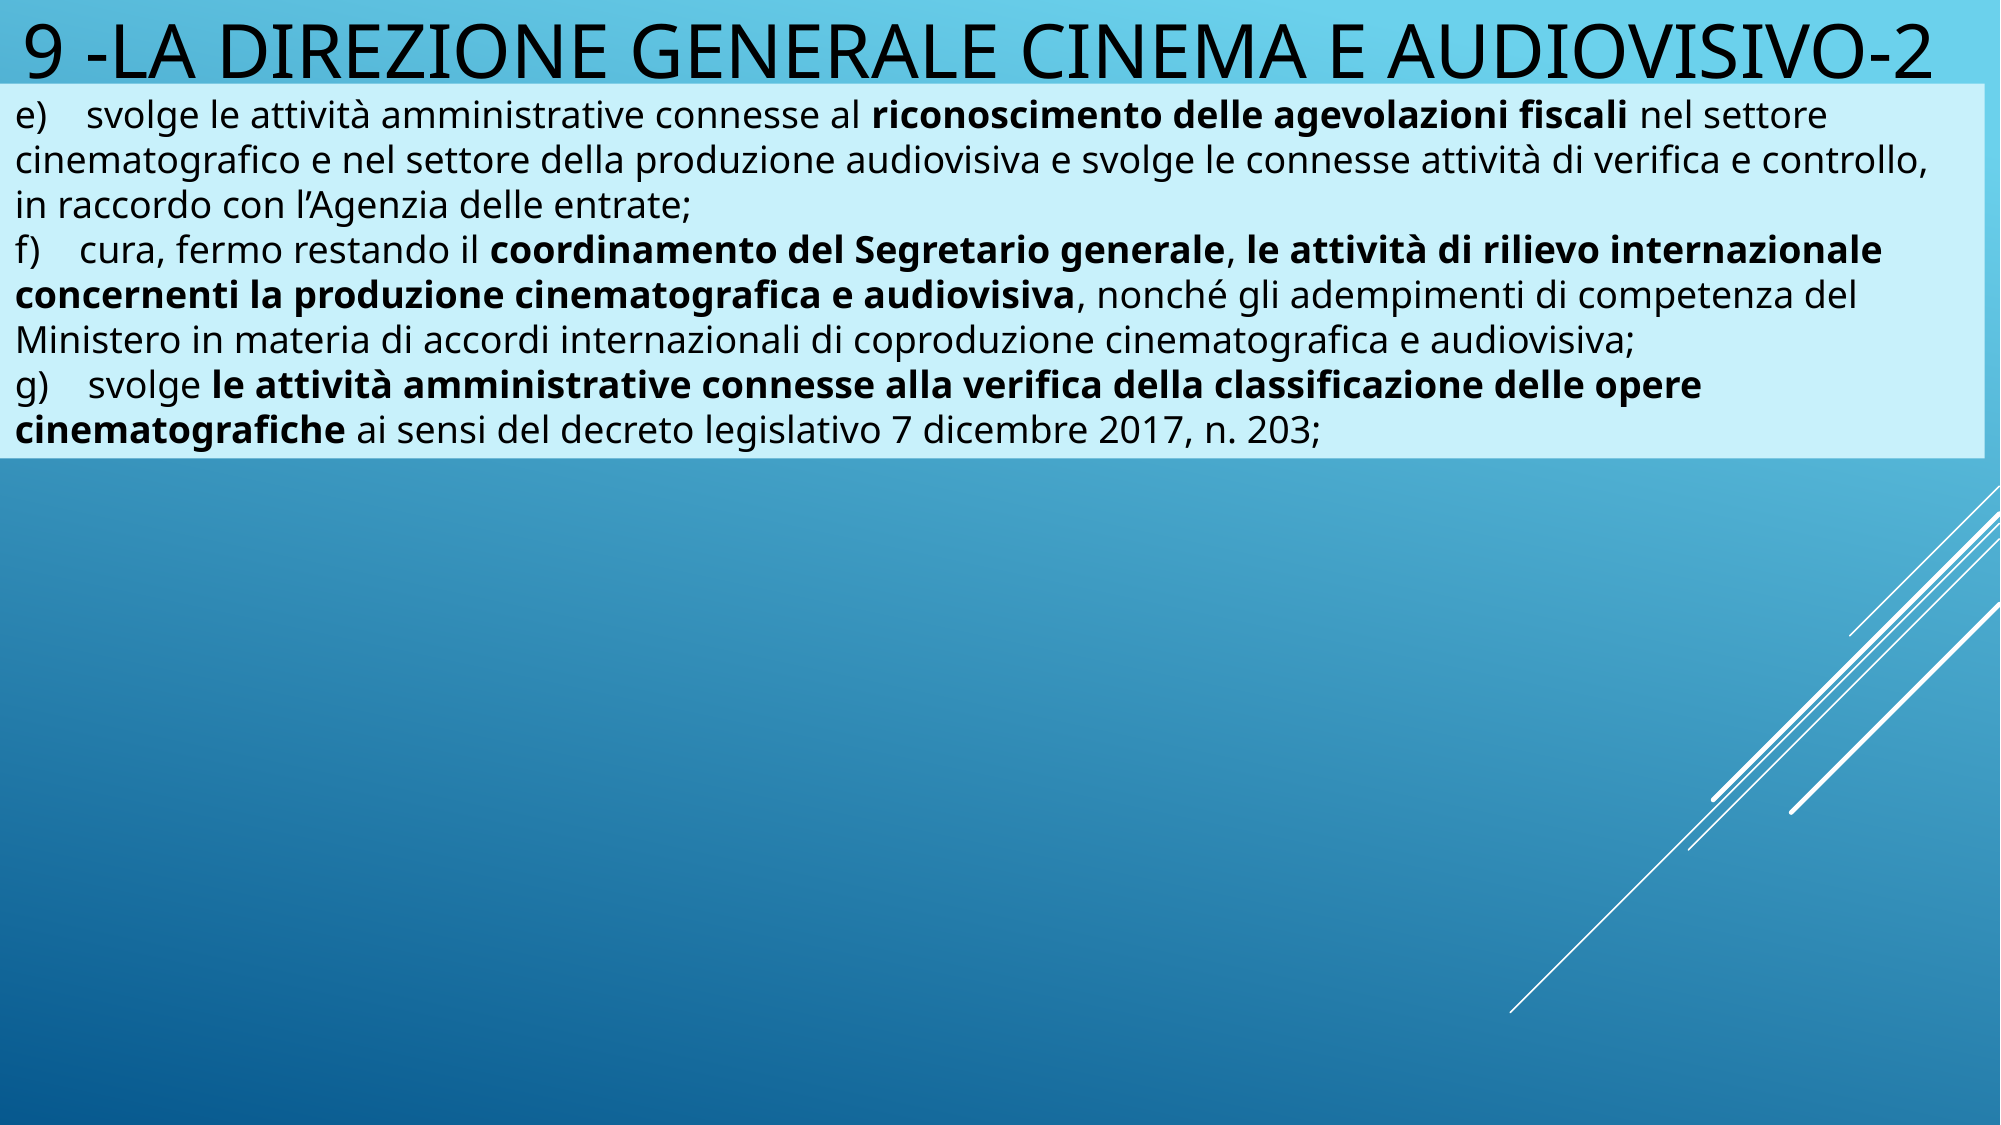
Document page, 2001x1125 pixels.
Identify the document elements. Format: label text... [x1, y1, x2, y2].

title 9 -LA DIREZIONE GENERALE CINEMA e AUdiovisiVO-2 [7, 0, 1993, 116]
text_box e) svolge le attività amministrative connesse al riconoscimento delle agevolazioni fiscali nel settore cinematografico e nel settore della produzione audiovisiva e svolge le connesse attività di verifica e controllo, in raccordo con l’Agenzia delle entrate; f) cura, fermo restando il coordinamento del Segretario generale, le attività di rilievo internazionale concernenti la produzione cinematografica e audiovisiva, nonché gli adempimenti di competenza del Ministero in materia di accordi internazionali di coproduzione cinematografica e audiovisiva; g) svolge le attività amministrative connesse alla verifica della classificazione delle opere cinematografiche ai sensi del decreto legislativo 7 dicembre 2017, n. 203; [0, 83, 1985, 459]
